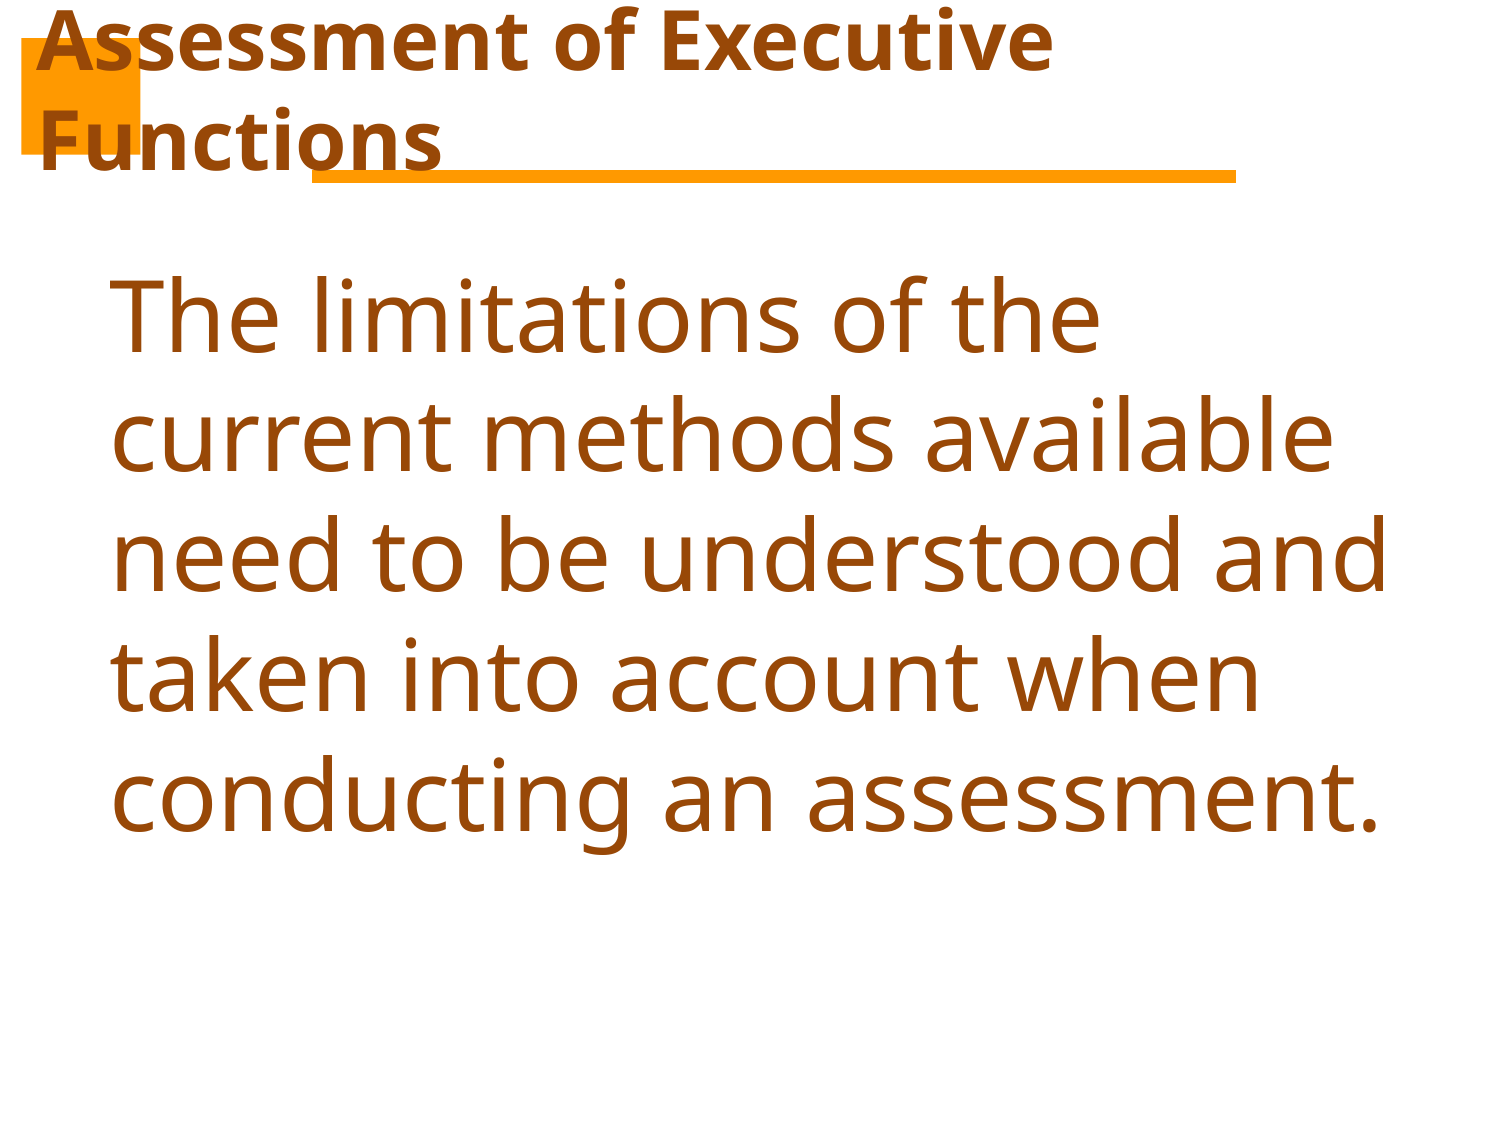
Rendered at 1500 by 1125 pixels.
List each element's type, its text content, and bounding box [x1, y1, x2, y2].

list The limitations of the current methods available need to be understood and taken into account when conducting an assessment. [94, 244, 1459, 1045]
title Assessment of Executive Functions [21, 11, 1489, 163]
